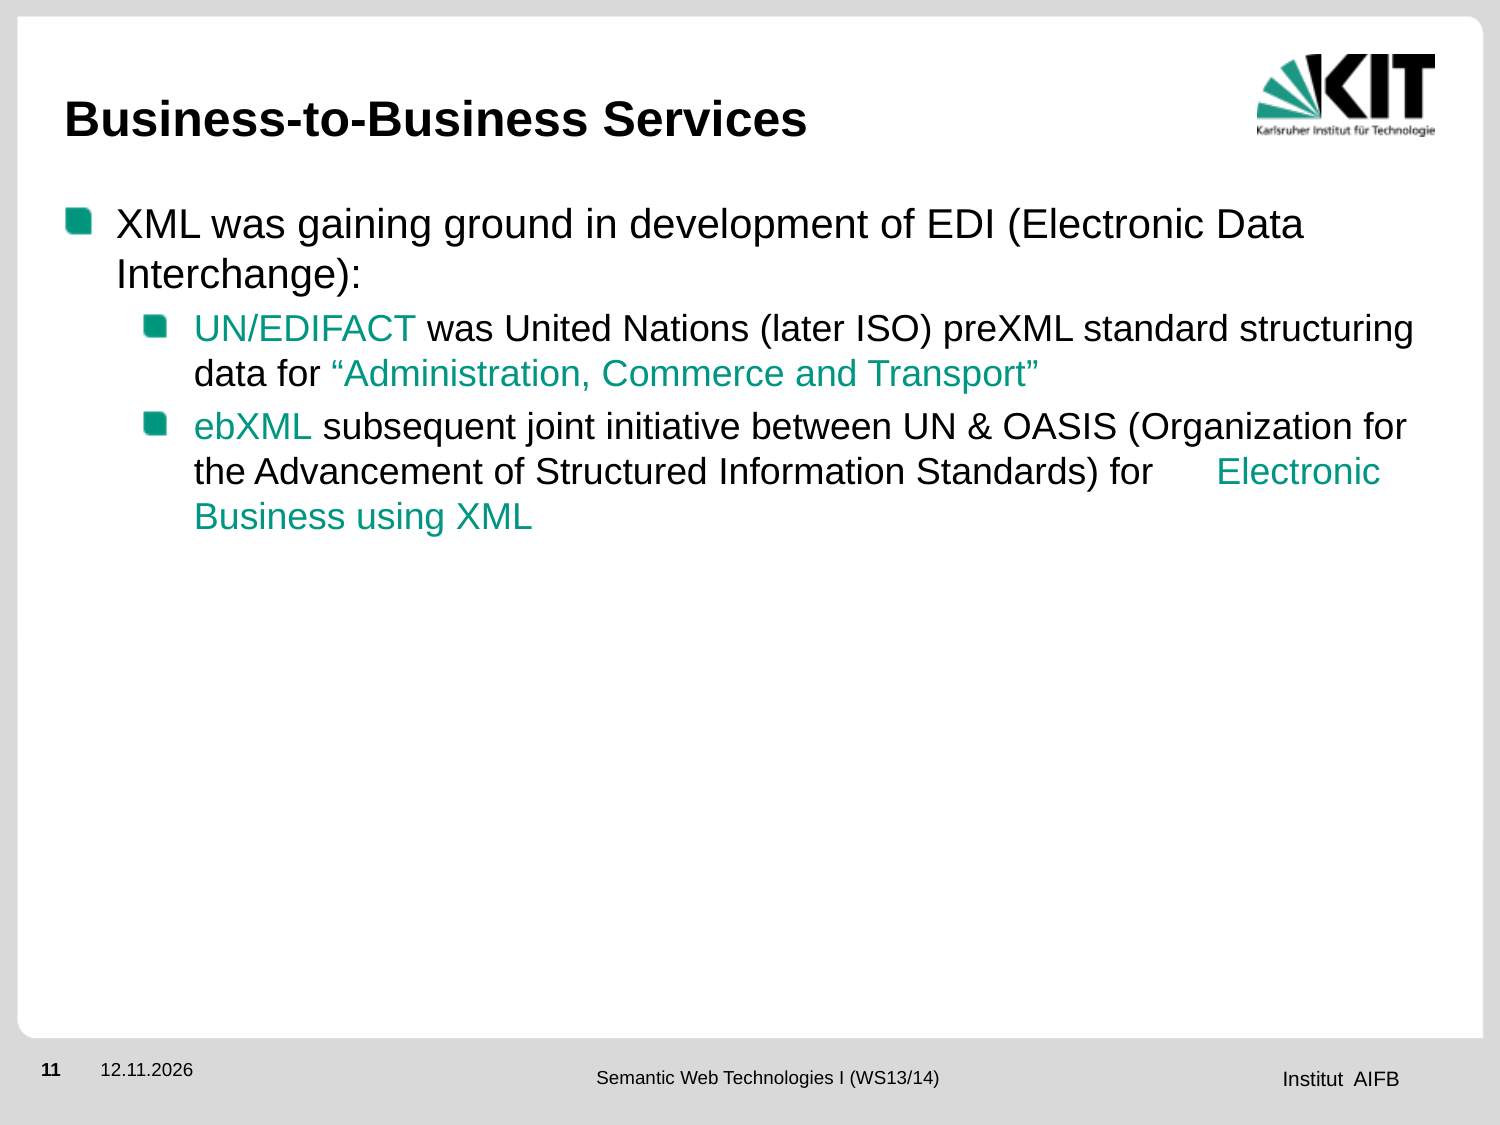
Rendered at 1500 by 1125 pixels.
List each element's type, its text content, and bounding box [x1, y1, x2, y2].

picture [0, 0, 1500, 1125]
title Business-to-Business Services [64, 54, 1198, 147]
list XML was gaining ground in development of EDI (Electronic Data Interchange): UN/EDIFACT was United Nations (later ISO) pre­XML standard structuring data for “Administration, Commerce and Transport” ebXML subsequent joint initiative between UN & OASIS (Organization for the Advancement of Structured Information Standards) for Electronic Business using XML [64, 196, 1436, 1000]
